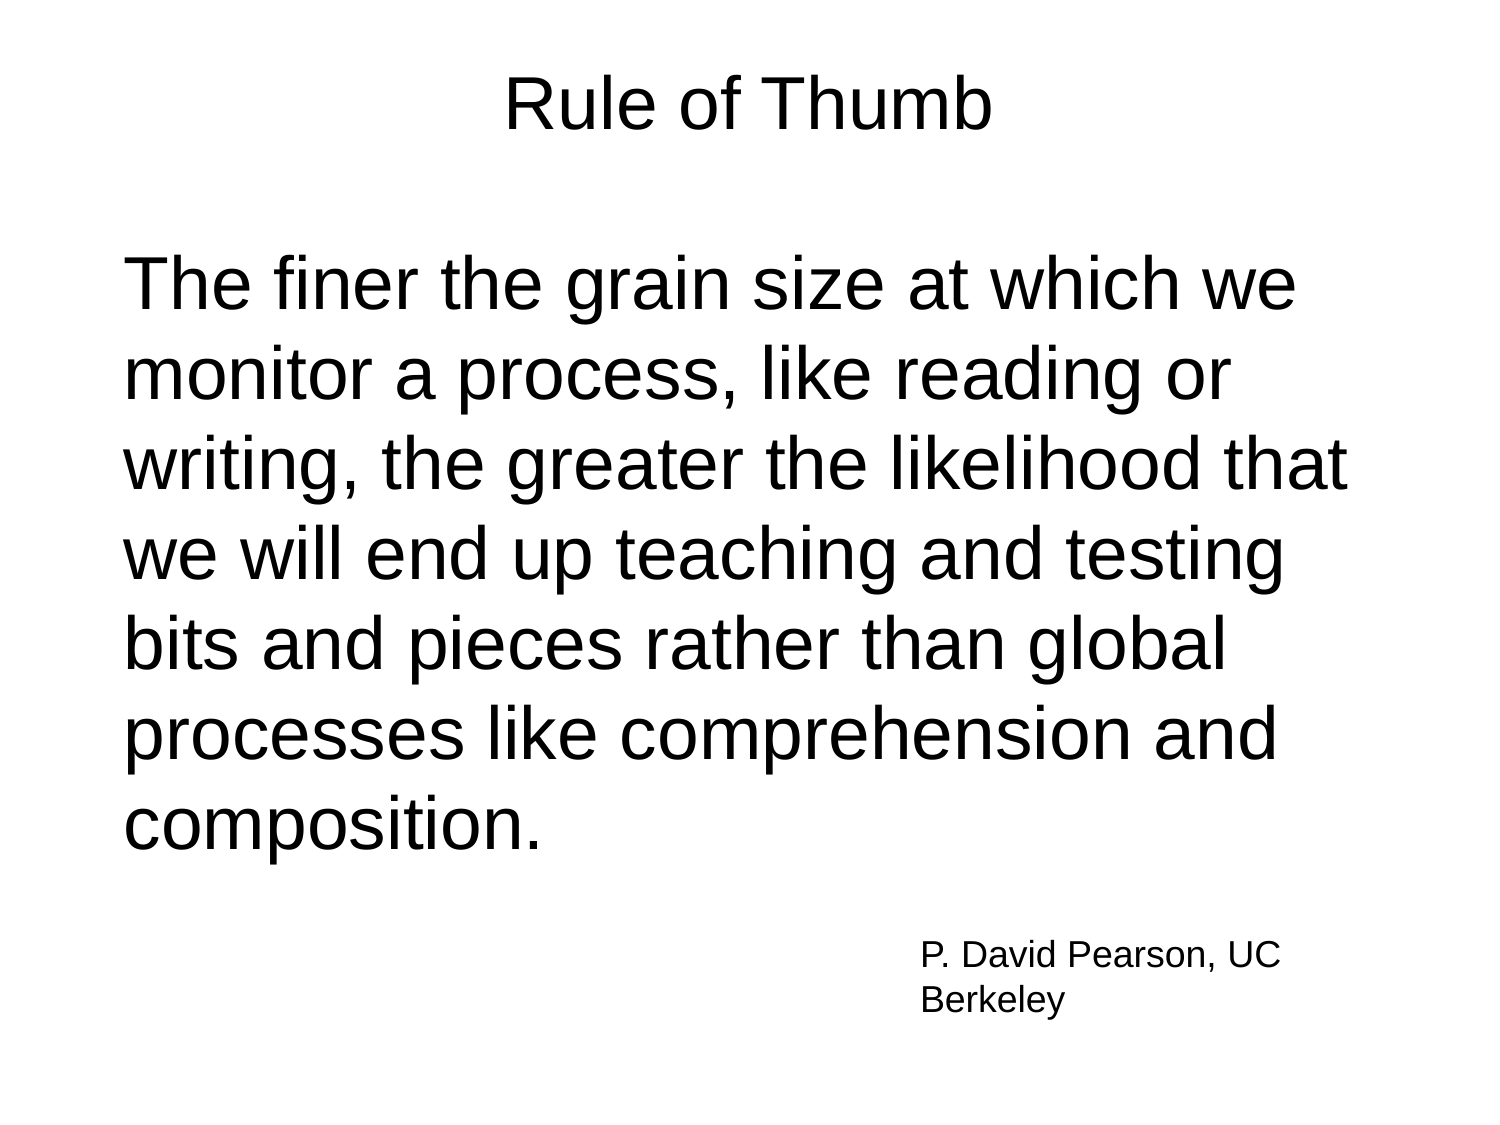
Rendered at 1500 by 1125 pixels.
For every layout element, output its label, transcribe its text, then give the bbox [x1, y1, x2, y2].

text_box Rule of Thumb The finer the grain size at which we monitor a process, like reading or writing, the greater the likelihood that we will end up teaching and testing bits and pieces rather than global processes like comprehension and composition. [109, 47, 1389, 872]
text_box P. David Pearson, UC Berkeley [905, 922, 1389, 1028]
